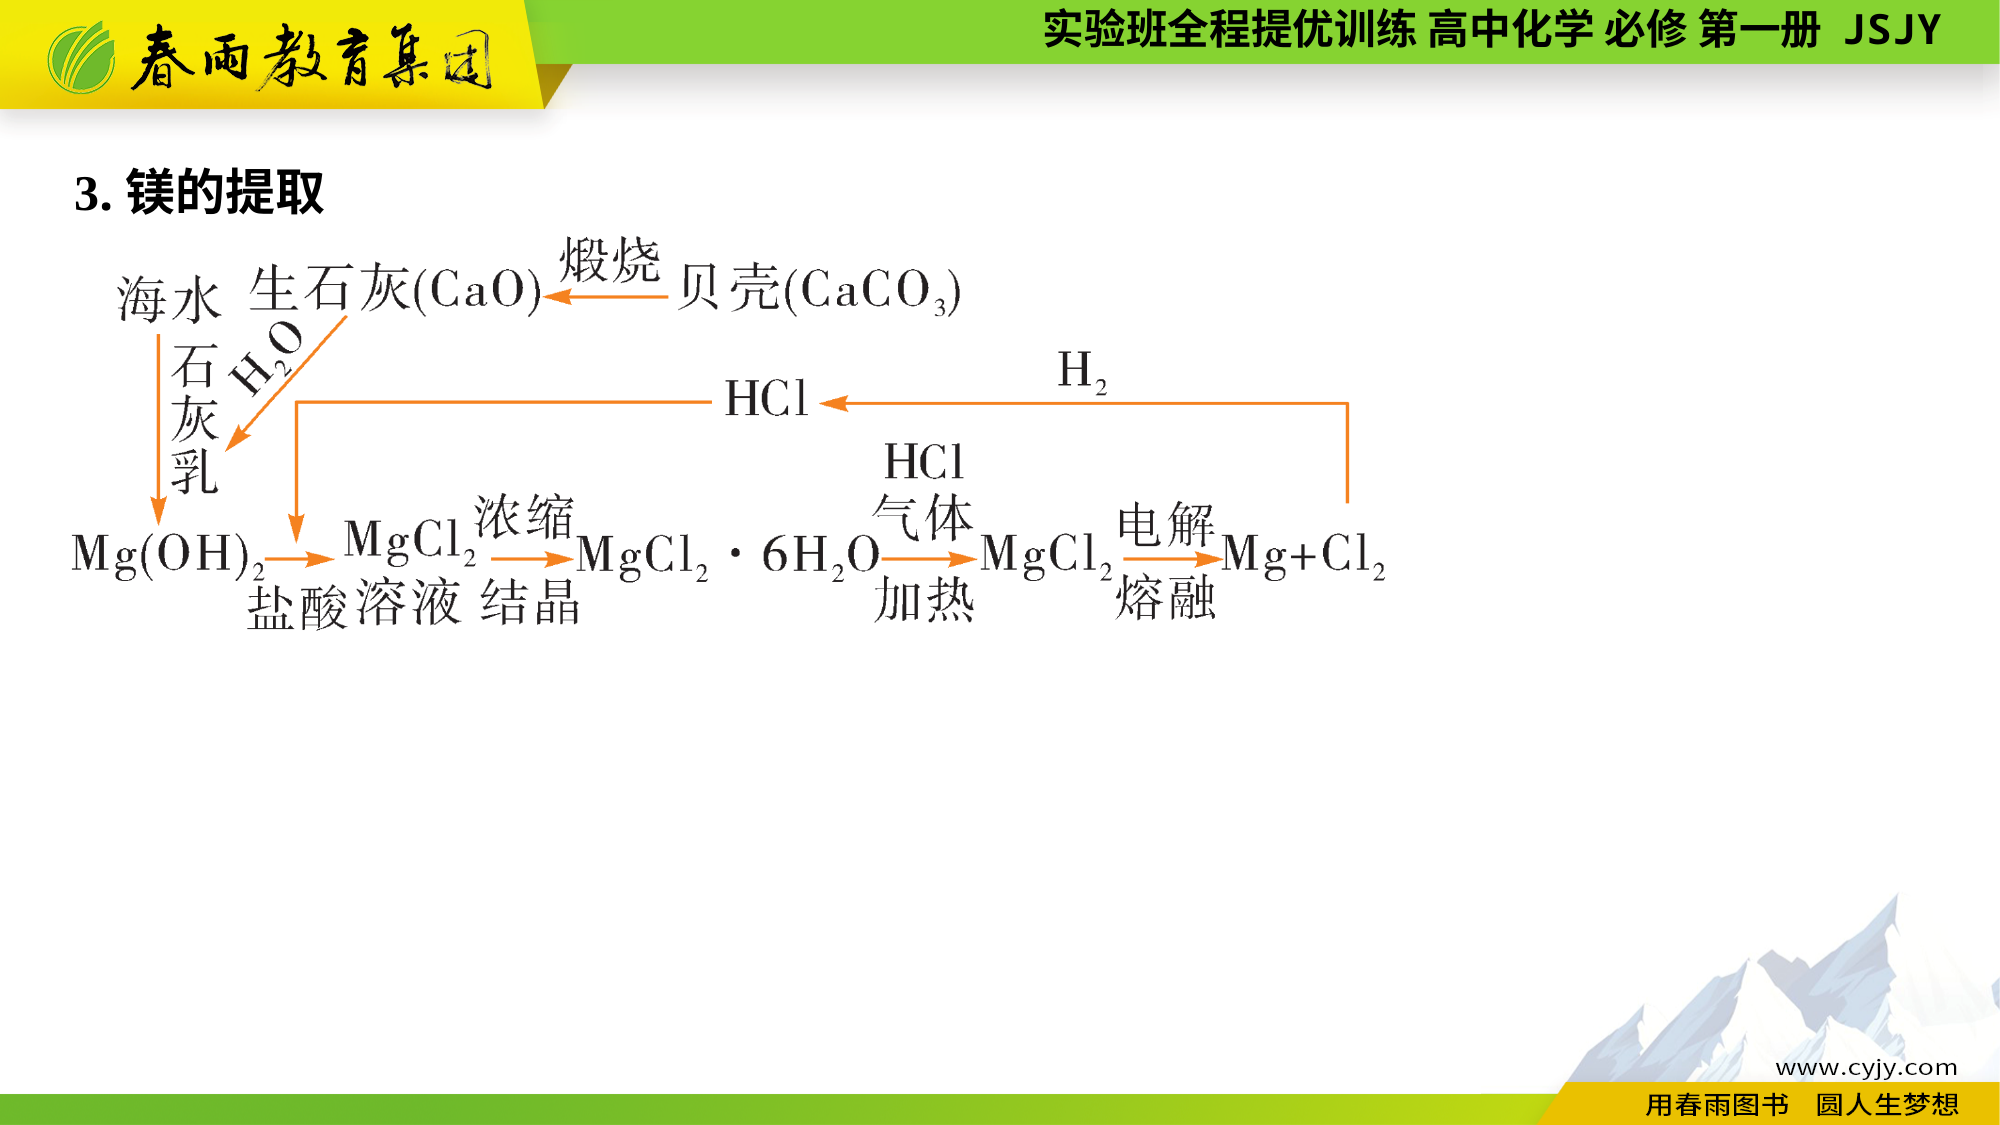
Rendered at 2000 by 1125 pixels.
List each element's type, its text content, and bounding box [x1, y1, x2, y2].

picture [0, 0, 2000, 1125]
list 3.镁的提取 [59, 122, 1944, 217]
